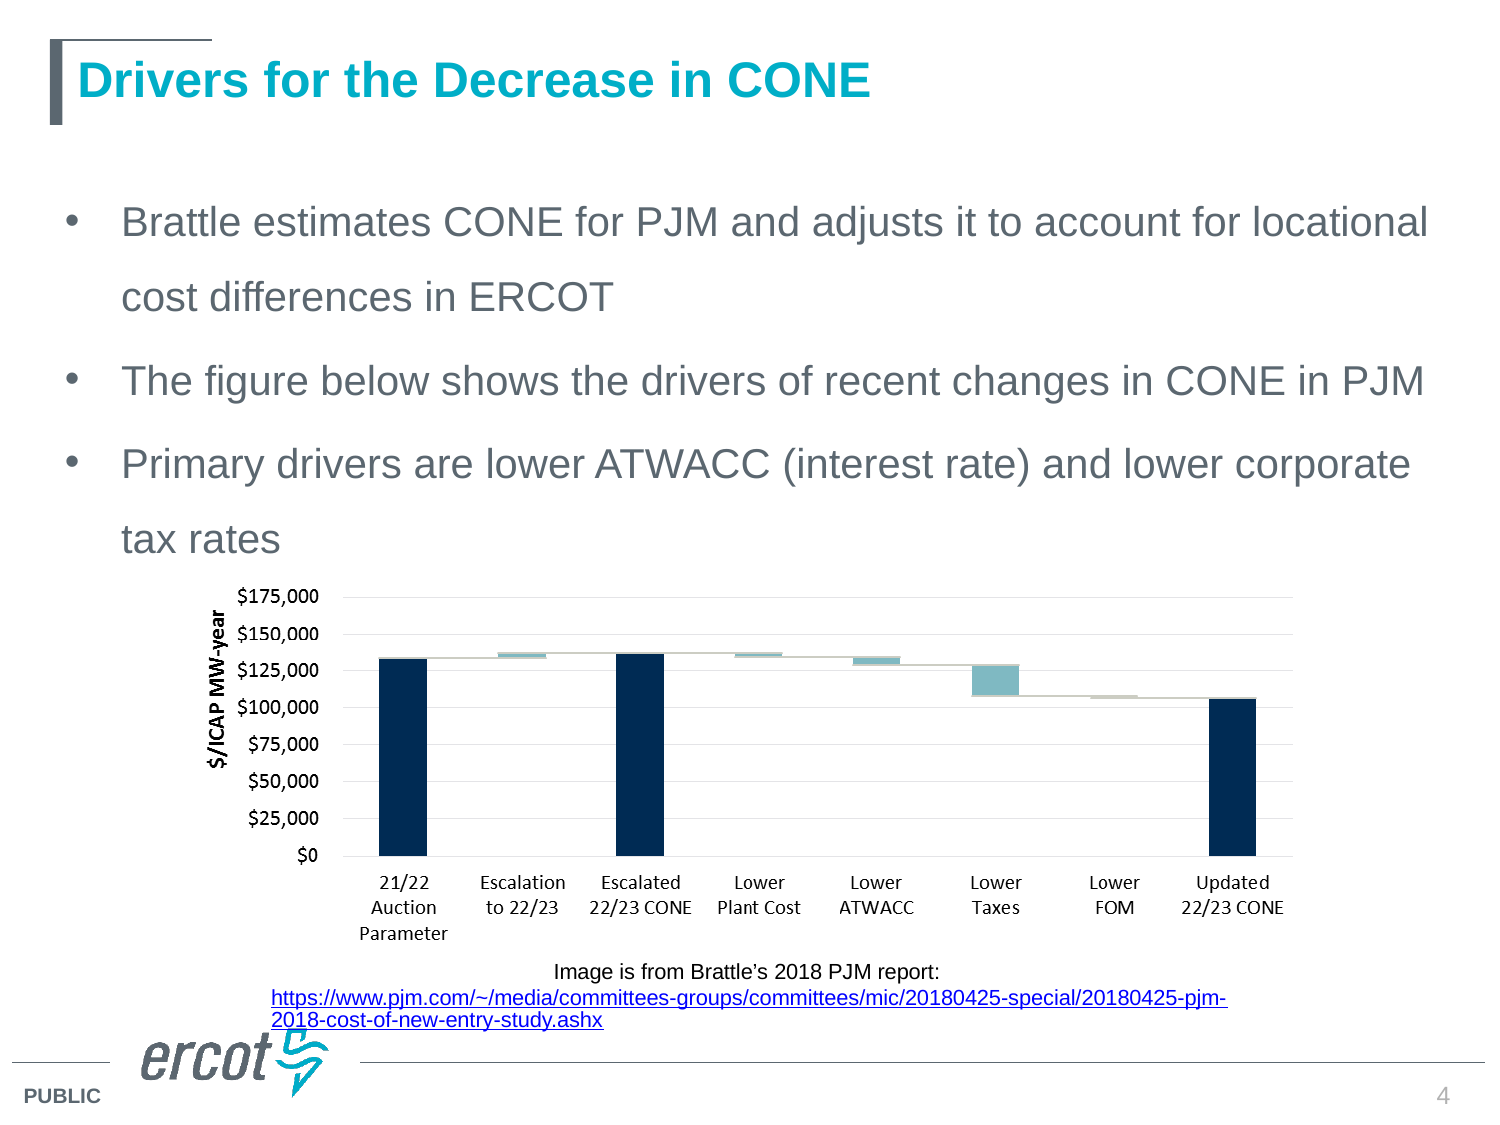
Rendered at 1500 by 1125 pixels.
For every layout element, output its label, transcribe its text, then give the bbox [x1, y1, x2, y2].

list Brattle estimates CONE for PJM and adjusts it to account for locational cost differences in ERCOT The figure below shows the drivers of recent changes in CONE in PJM Primary drivers are lower ATWACC (interest rate) and lower corporate tax rates [50, 162, 1450, 963]
text_box Image is from Brattle’s 2018 PJM report: https://www.pjm.com/~/media/committees-groups/committees/mic/20180425-special/20180425-pjm-2018-cost-of-new-entry-study.ashx [256, 960, 1244, 1018]
picture [191, 574, 1309, 951]
picture [137, 1024, 332, 1100]
title Drivers for the Decrease in CONE [62, 39, 1450, 125]
slide_number 4 [1400, 1076, 1488, 1113]
